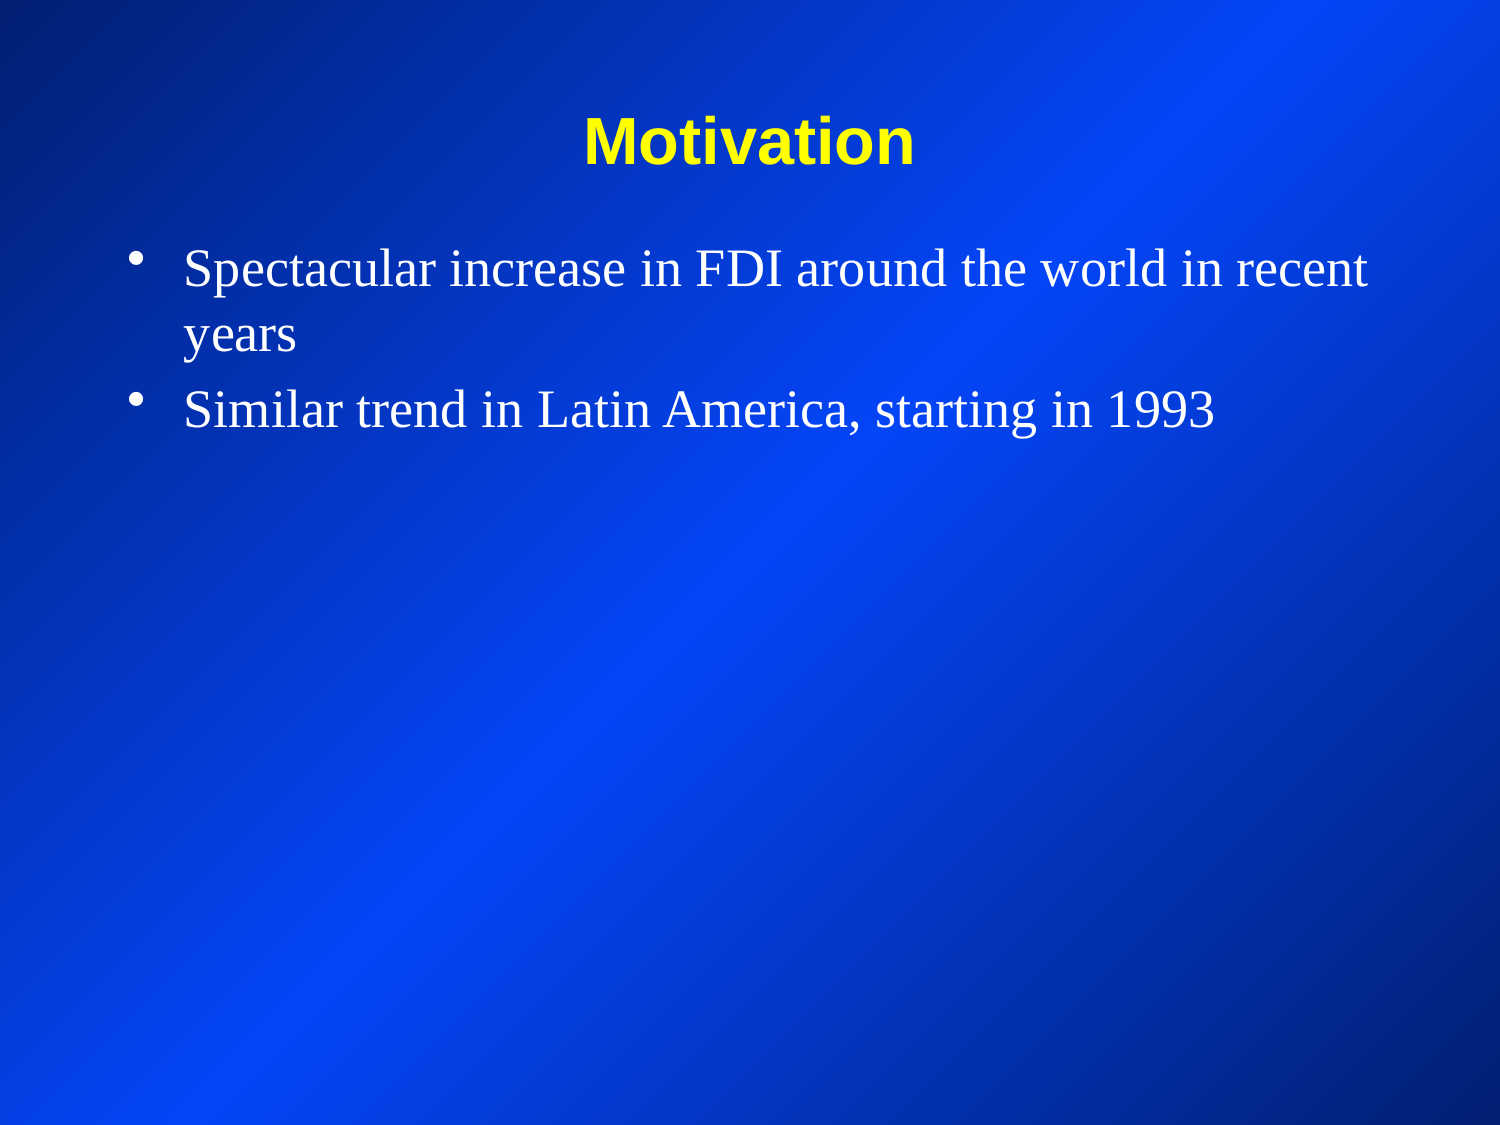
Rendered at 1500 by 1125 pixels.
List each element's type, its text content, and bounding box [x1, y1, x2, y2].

list Spectacular increase in FDI around the world in recent years Similar trend in Latin America, starting in 1993 [112, 224, 1388, 1001]
title Motivation [112, 99, 1388, 176]
